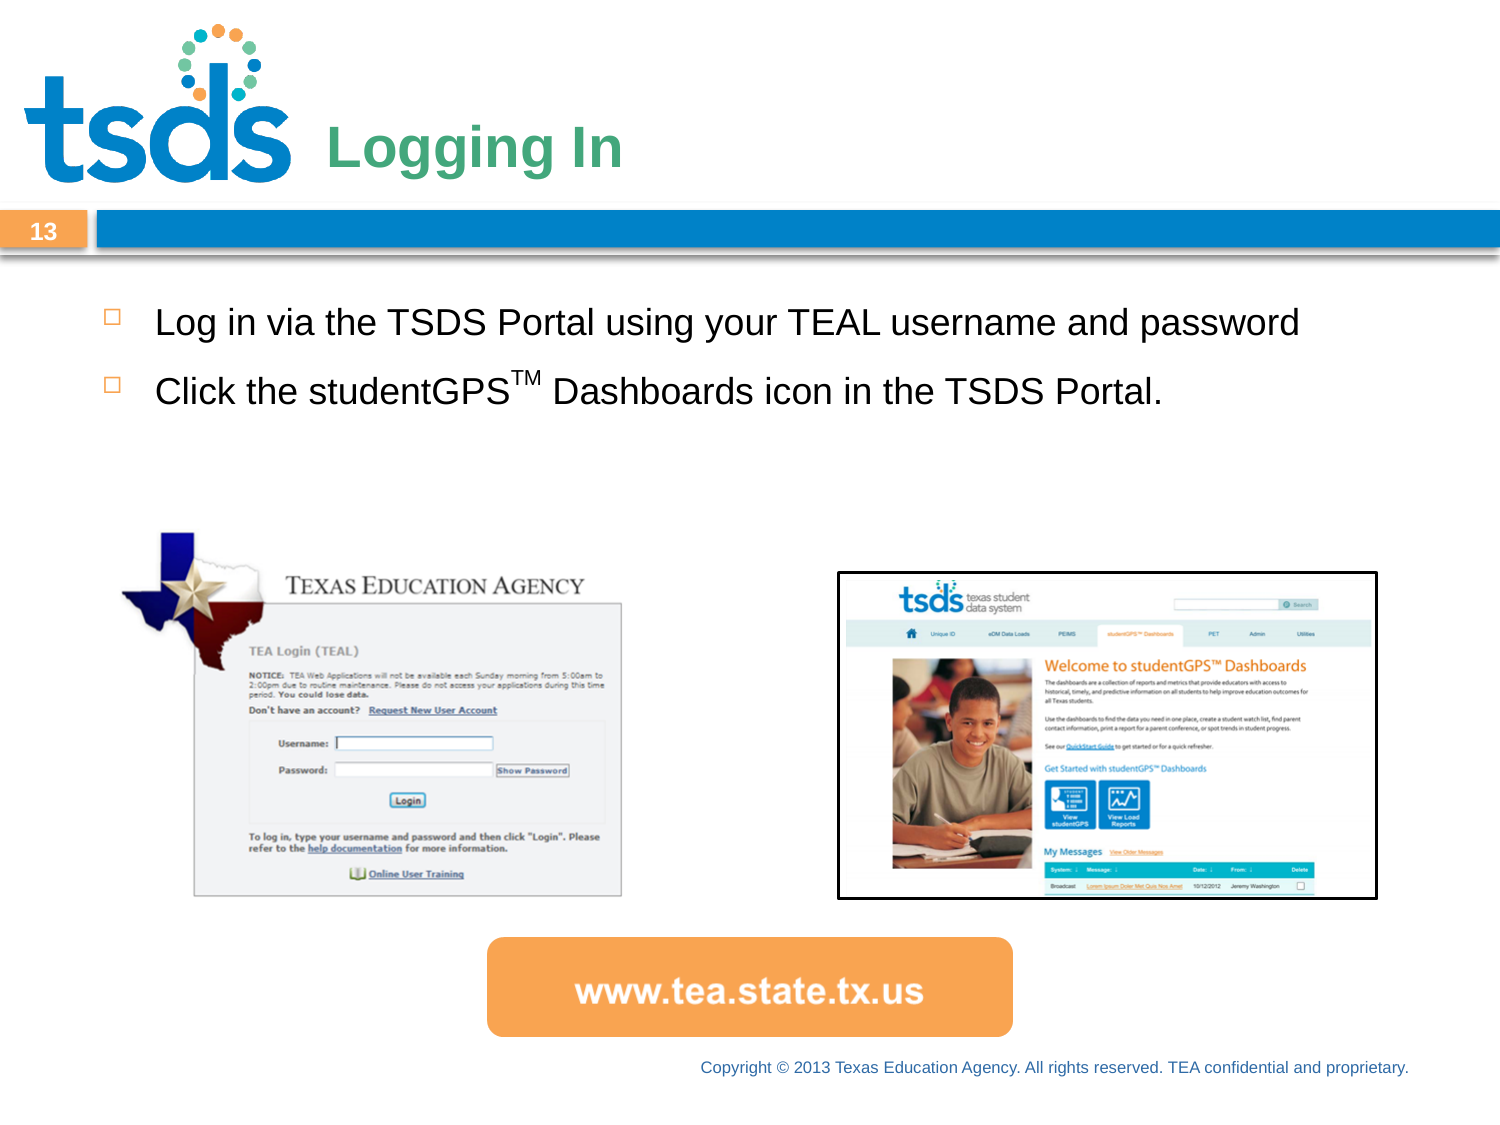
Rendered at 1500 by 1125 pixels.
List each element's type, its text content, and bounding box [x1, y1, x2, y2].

list Log in via the TSDS Portal using your TEAL username and password Click the studentGPSTM Dashboards icon in the TSDS Portal. [87, 287, 1425, 588]
title Logging In [311, 75, 1437, 213]
picture [112, 524, 675, 904]
picture [487, 937, 1013, 1037]
picture [837, 571, 1378, 901]
slide_number 12 [0, 210, 88, 251]
picture [24, 24, 291, 191]
